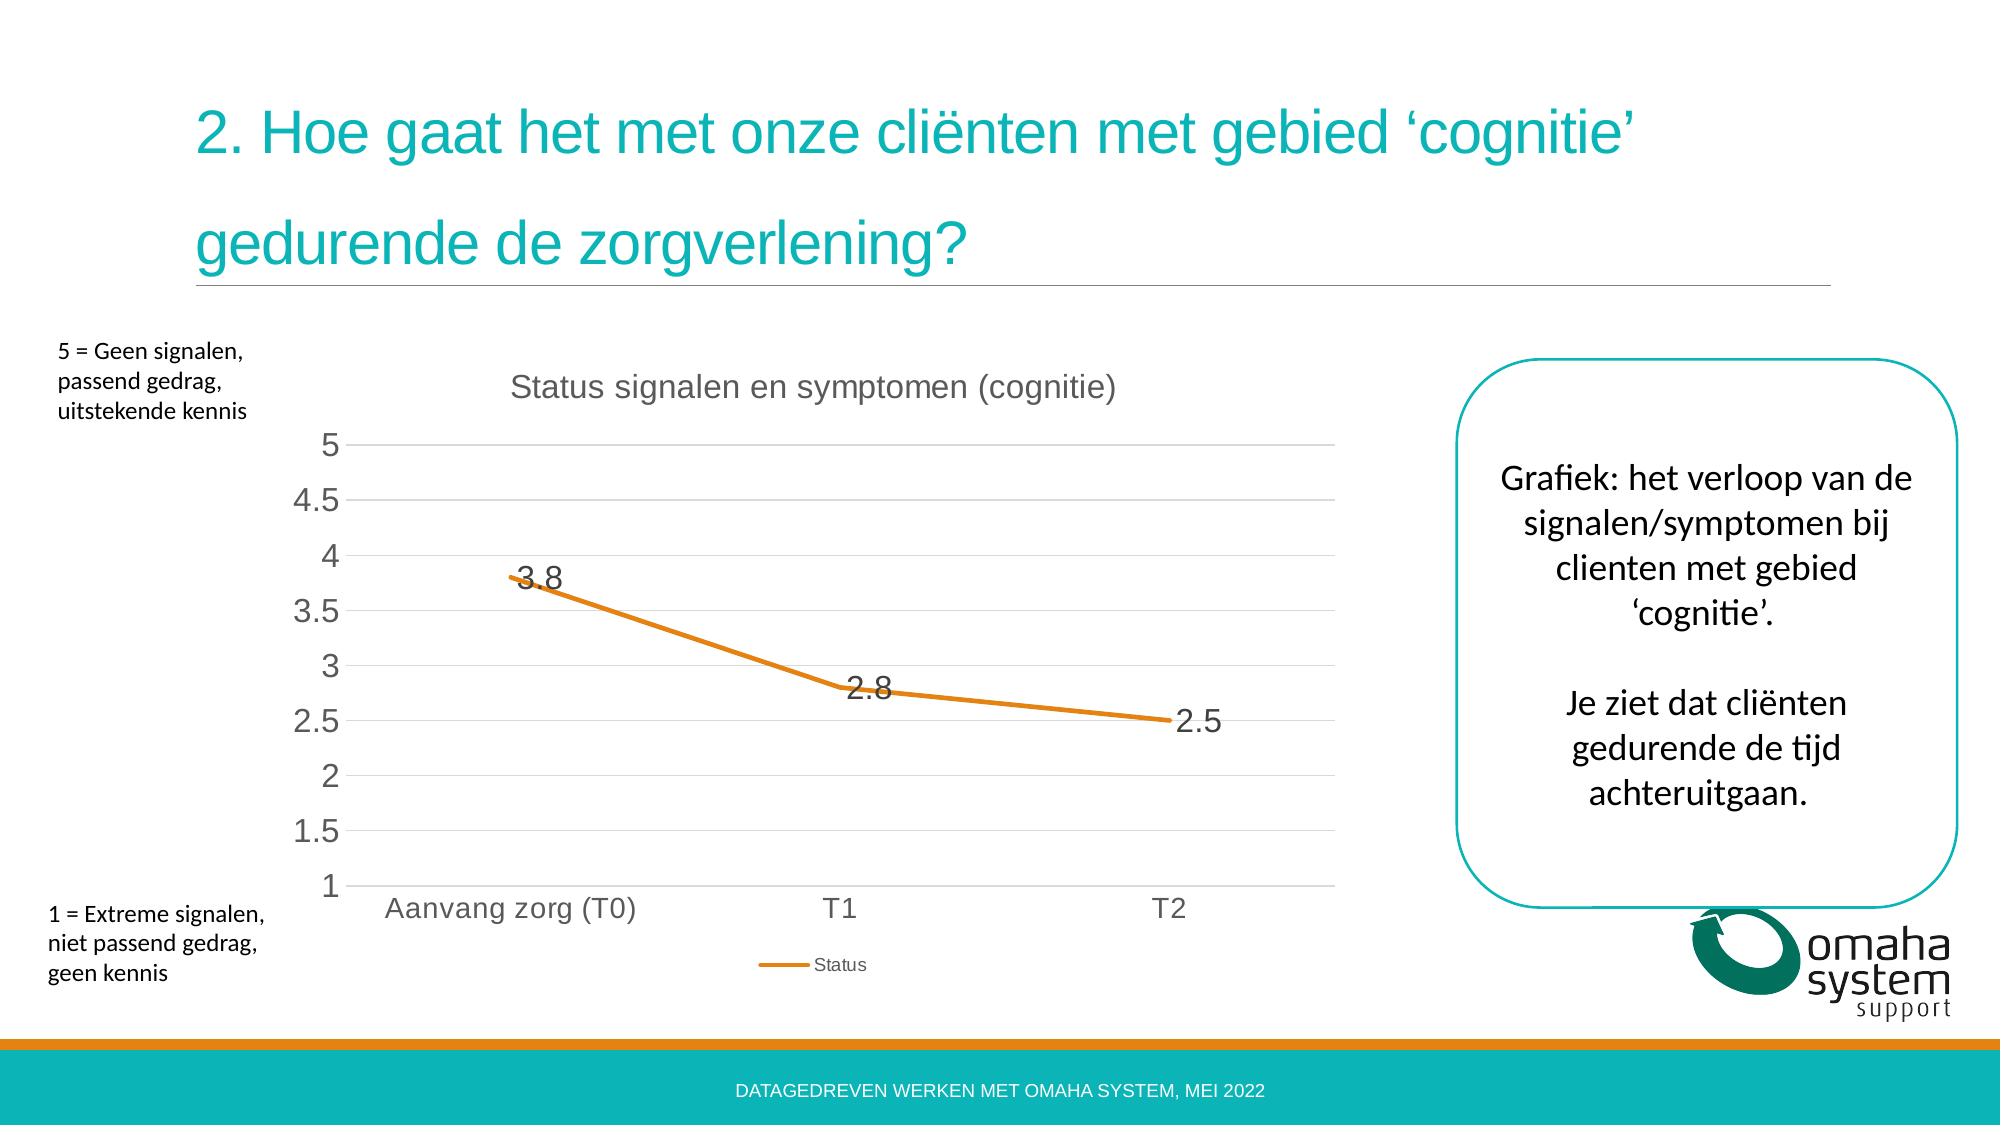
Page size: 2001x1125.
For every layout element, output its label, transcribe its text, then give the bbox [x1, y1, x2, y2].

chart [270, 336, 1357, 983]
text_box 5 = Geen signalen, passend gedrag, uitstekende kennis [42, 327, 272, 432]
title 2. Hoe gaat het met onze cliënten met gebied ‘cognitie’ gedurende de zorgverlening? [180, 47, 1830, 285]
picture [1690, 904, 1950, 1022]
text_box Grafiek: het verloop van de signalen/symptomen bij clienten met gebied ‘cognitie’. Je ziet dat cliënten gedurende de tijd achteruitgaan. [1455, 358, 1959, 909]
footer Datagedreven werken met Omaha System, mei 2022 [604, 1059, 1396, 1120]
text_box 1 = Extreme signalen, niet passend gedrag, geen kennis [33, 889, 287, 995]
